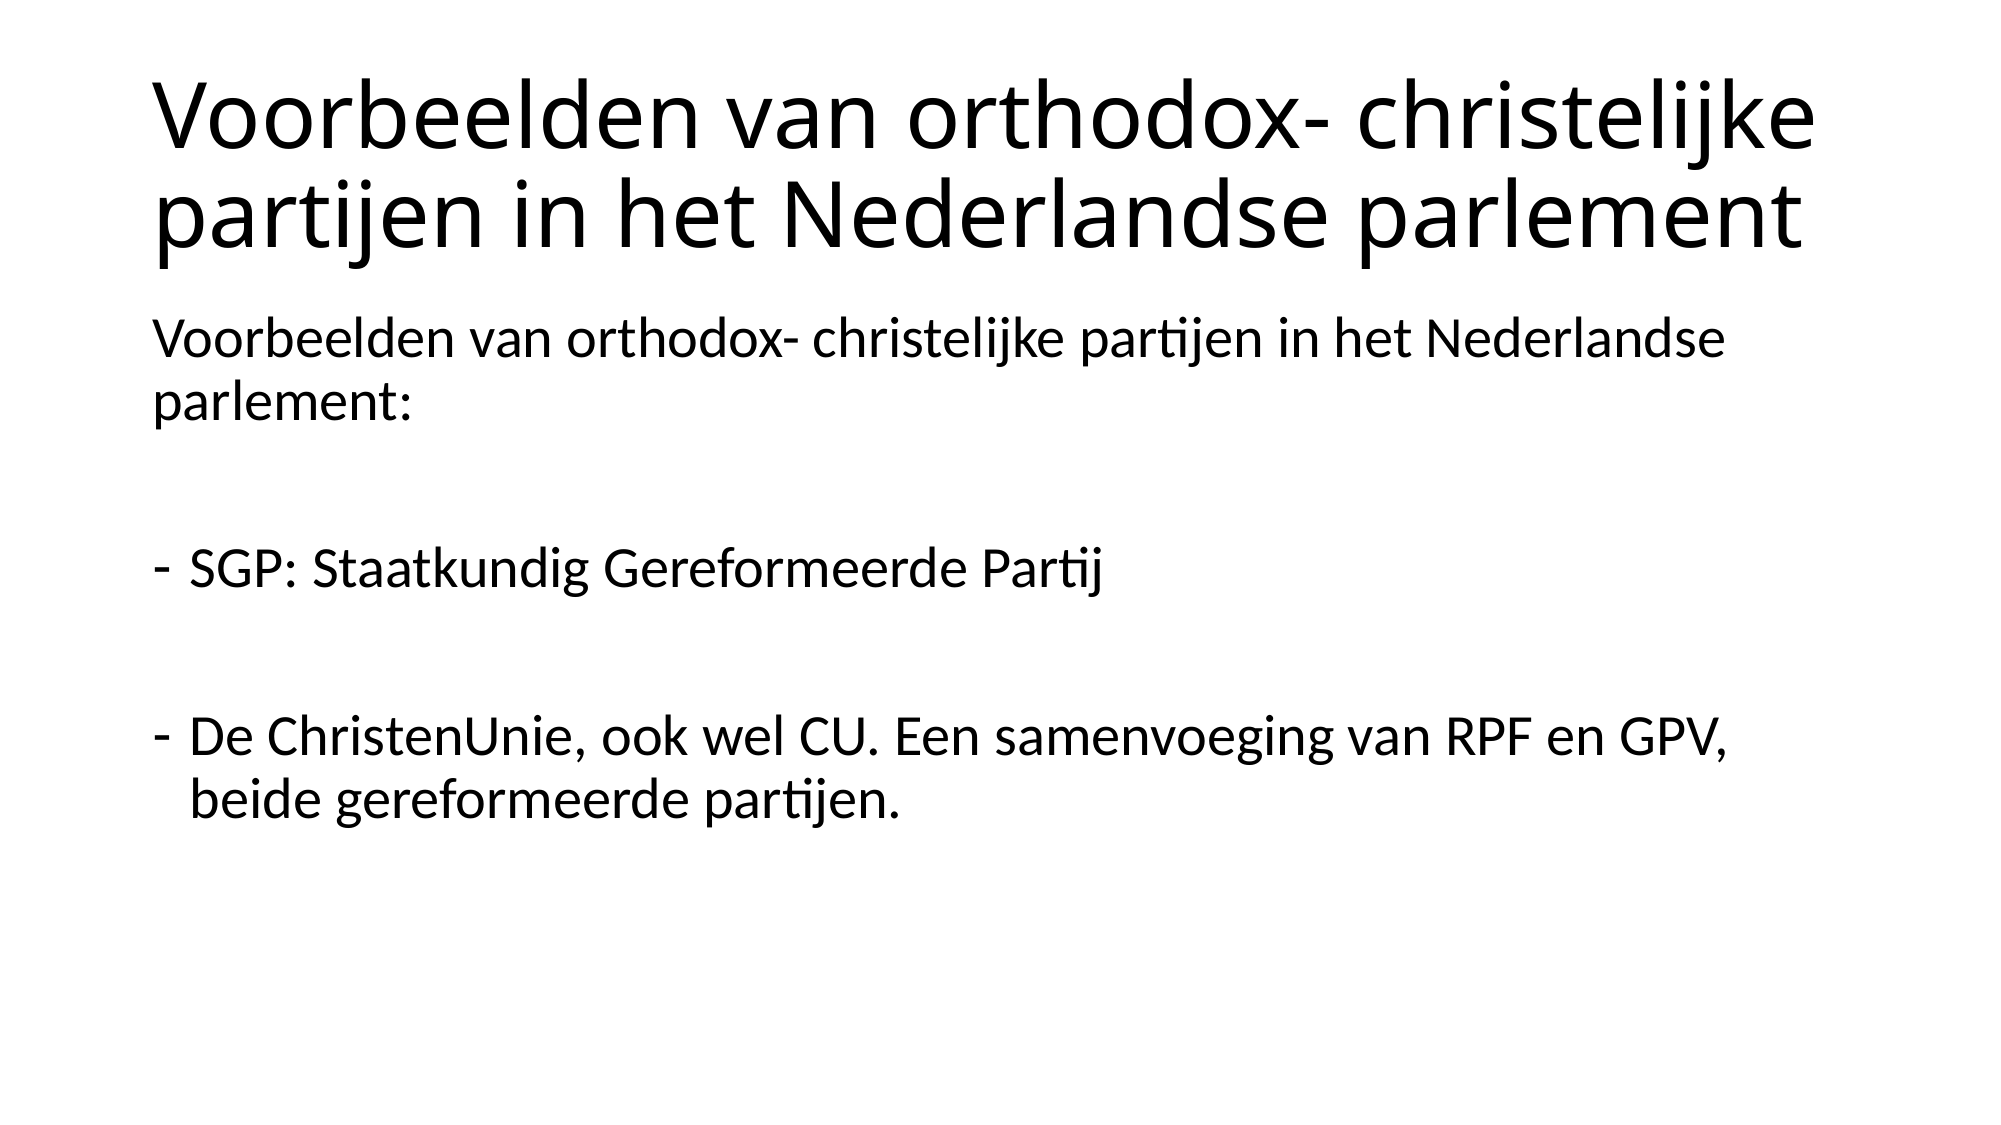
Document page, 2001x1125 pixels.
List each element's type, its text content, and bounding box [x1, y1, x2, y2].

title Voorbeelden van orthodox- christelijke partijen in het Nederlandse parlement [137, 59, 1863, 278]
list Voorbeelden van orthodox- christelijke partijen in het Nederlandse parlement: SGP: Staatkundig Gereformeerde Partij De ChristenUnie, ook wel CU. Een samenvoeging van RPF en GPV, beide gereformeerde partijen. [137, 299, 1863, 1014]
